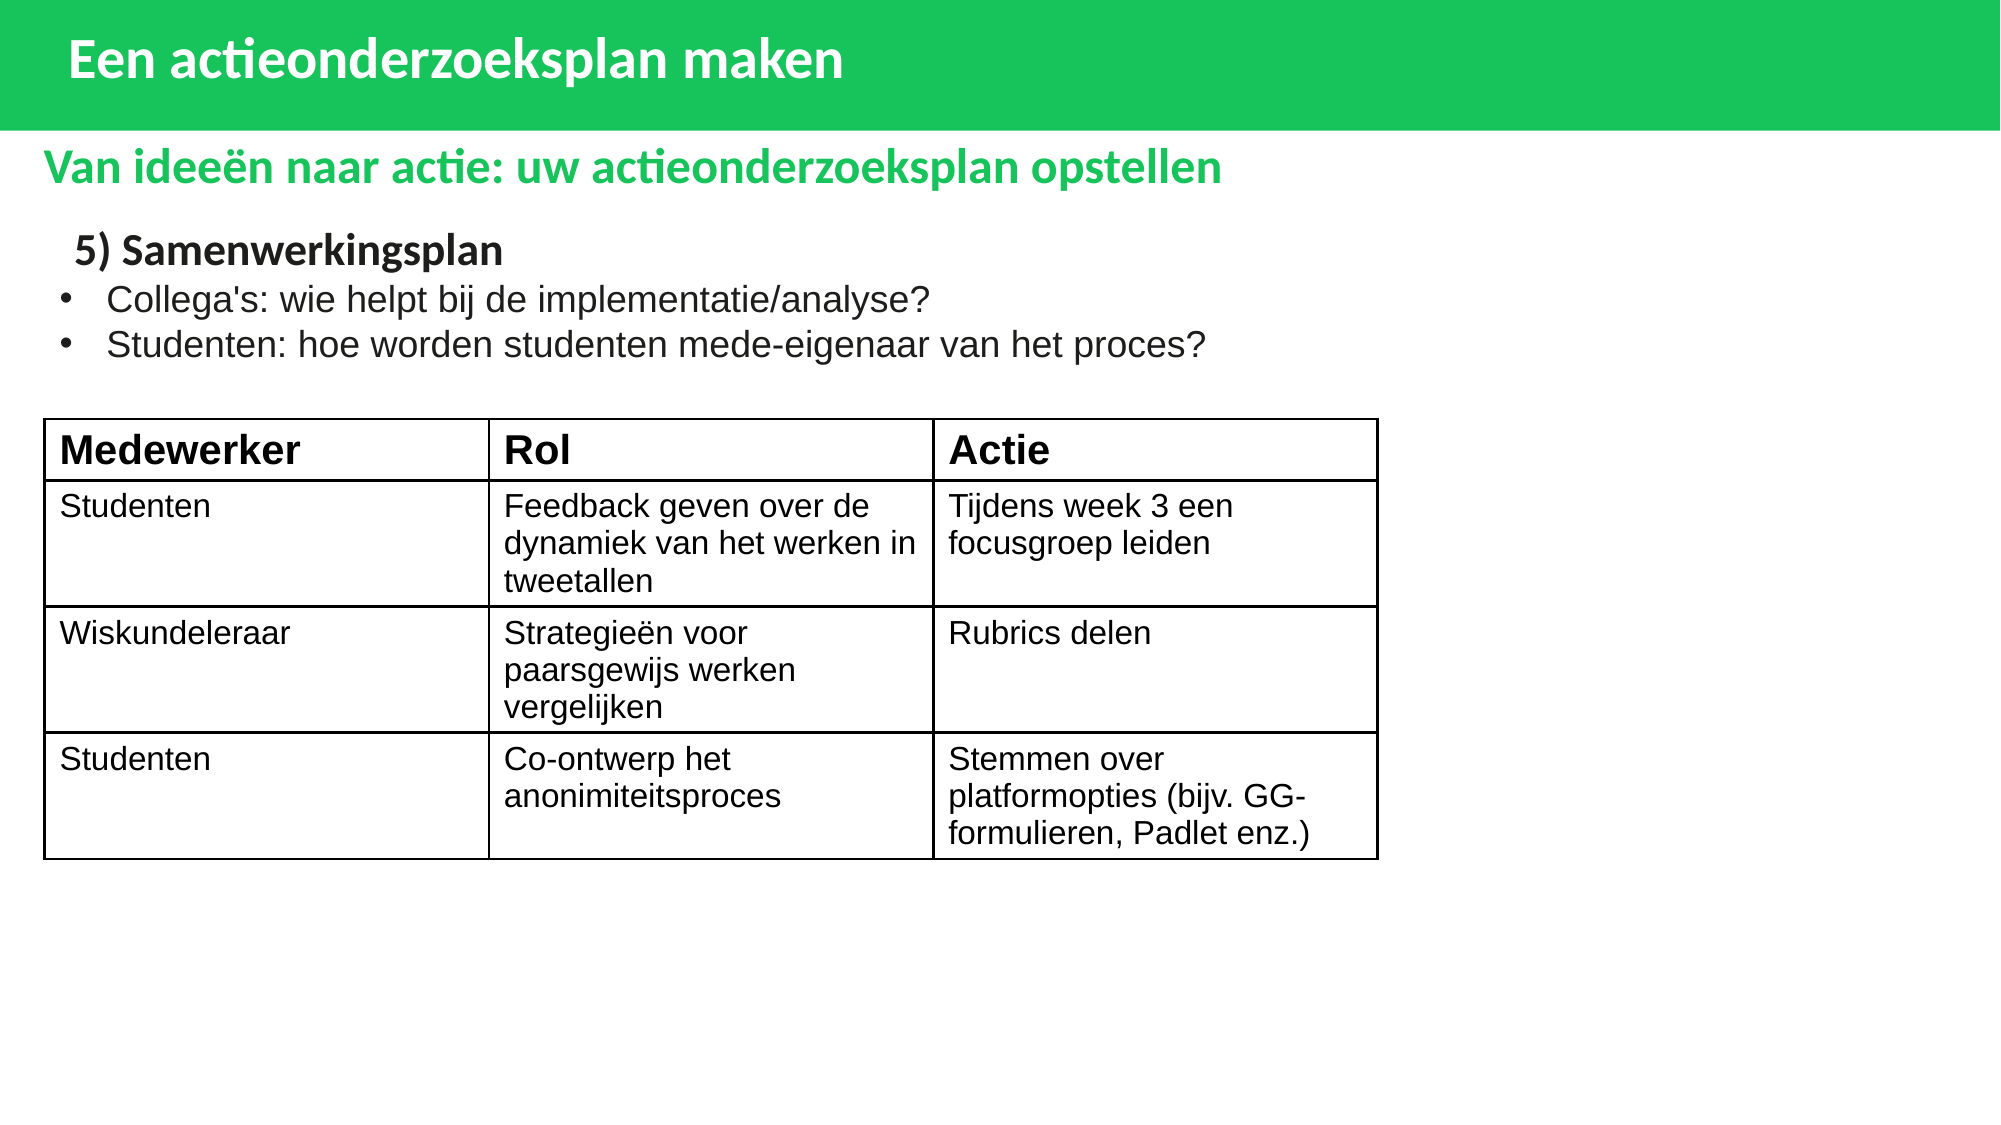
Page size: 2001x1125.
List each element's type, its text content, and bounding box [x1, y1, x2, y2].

table_cell Rubrics delen [935, 608, 1376, 731]
table_cell Tijdens week 3 een focusgroep leiden [935, 482, 1376, 605]
table_cell Studenten [46, 734, 488, 858]
text_box 5) Samenwerkingsplan Collega's: wie helpt bij de implementatie/analyse? Studenten: hoe worden studenten mede-eigenaar van het proces? [44, 212, 2000, 428]
table_cell Stemmen over platformopties (bijv. GG-formulieren, Padlet enz.) [935, 734, 1376, 858]
list Van ideeën naar actie: uw actieonderzoeksplan opstellen [16, 122, 1976, 213]
table_cell Wiskundeleraar [46, 608, 488, 731]
table_cell Feedback geven over de dynamiek van het werken in tweetallen [490, 482, 932, 605]
table_header Actie [935, 428, 1376, 479]
table_header Medewerker [46, 428, 488, 479]
table_header Rol [490, 428, 932, 479]
table_cell Co-ontwerp het anonimiteitsproces [490, 734, 932, 858]
table_cell Studenten [46, 482, 488, 605]
title Een actieonderzoeksplan maken [16, 0, 1976, 119]
table_cell Strategieën voor paarsgewijs werken vergelijken [490, 608, 932, 731]
